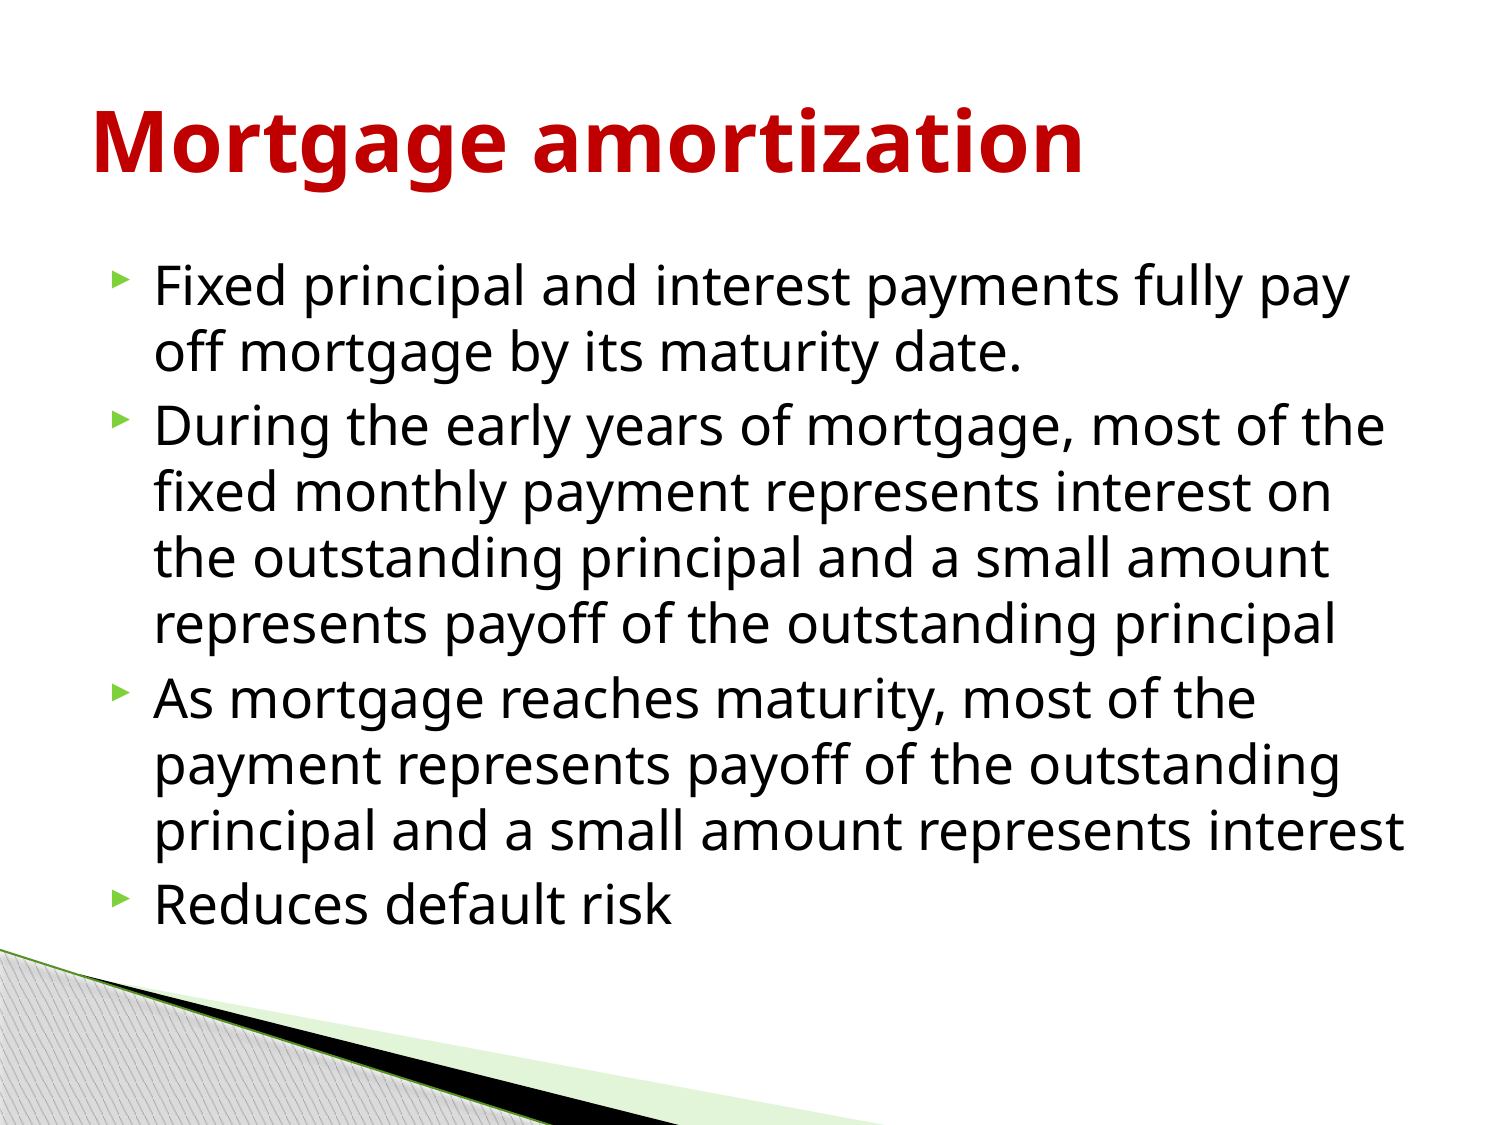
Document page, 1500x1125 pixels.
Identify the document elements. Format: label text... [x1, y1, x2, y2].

list Fixed principal and interest payments fully pay off mortgage by its maturity date. During the early years of mortgage, most of the fixed monthly payment represents interest on the outstanding principal and a small amount represents payoff of the outstanding principal As mortgage reaches maturity, most of the payment represents payoff of the outstanding principal and a small amount represents interest Reduces default risk [75, 243, 1425, 986]
title Mortgage amortization [75, 45, 1425, 233]
